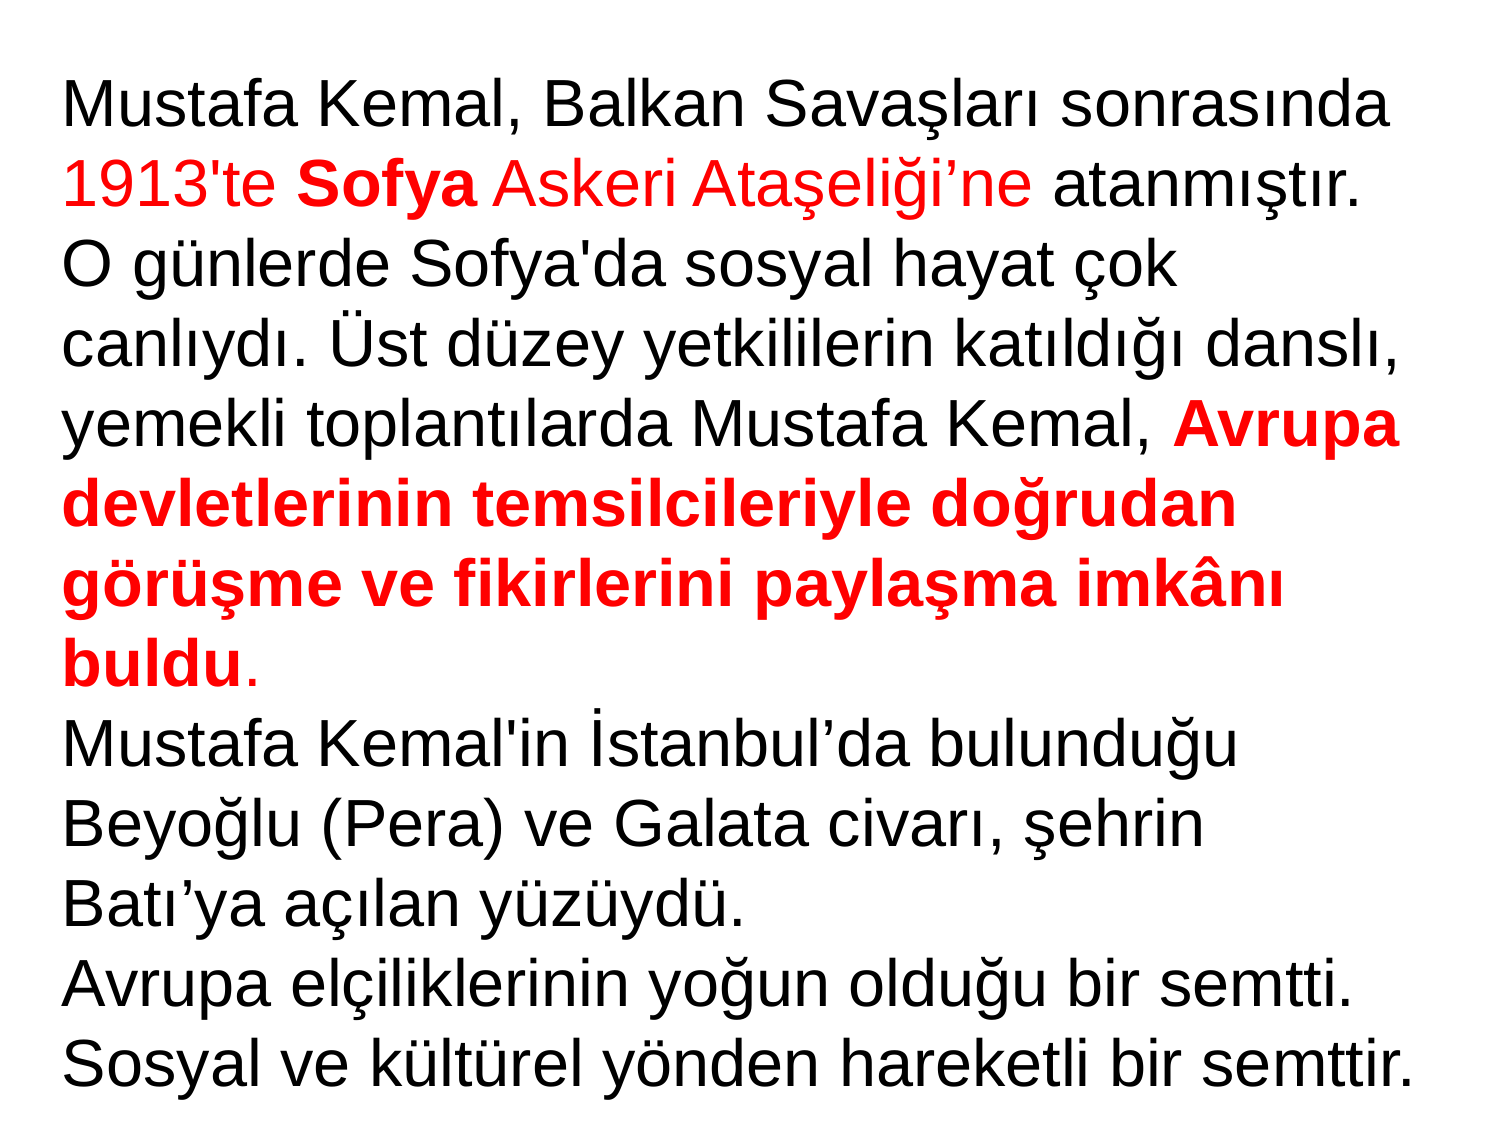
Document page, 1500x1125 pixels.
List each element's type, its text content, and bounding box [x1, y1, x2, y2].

text_box Mustafa Kemal, Balkan Savaşları sonrasında 1913'te Sofya Askeri Ataşeliği’ne atanmıştır. O günlerde Sofya'da sosyal hayat çok canlıydı. Üst düzey yetkililerin katıldığı danslı, yemekli toplantılarda Mustafa Kemal, Avrupa devletlerinin temsilcileriyle doğrudan görüşme ve fikirlerini paylaşma imkânı buldu. Mustafa Kemal'in İstanbul’da bulunduğu Beyoğlu (Pera) ve Galata civarı, şehrin Batı’ya açılan yüzüydü. Avrupa elçiliklerinin yoğun olduğu bir semtti. Sosyal ve kültürel yönden hareketli bir semttir. [46, 52, 1442, 1107]
